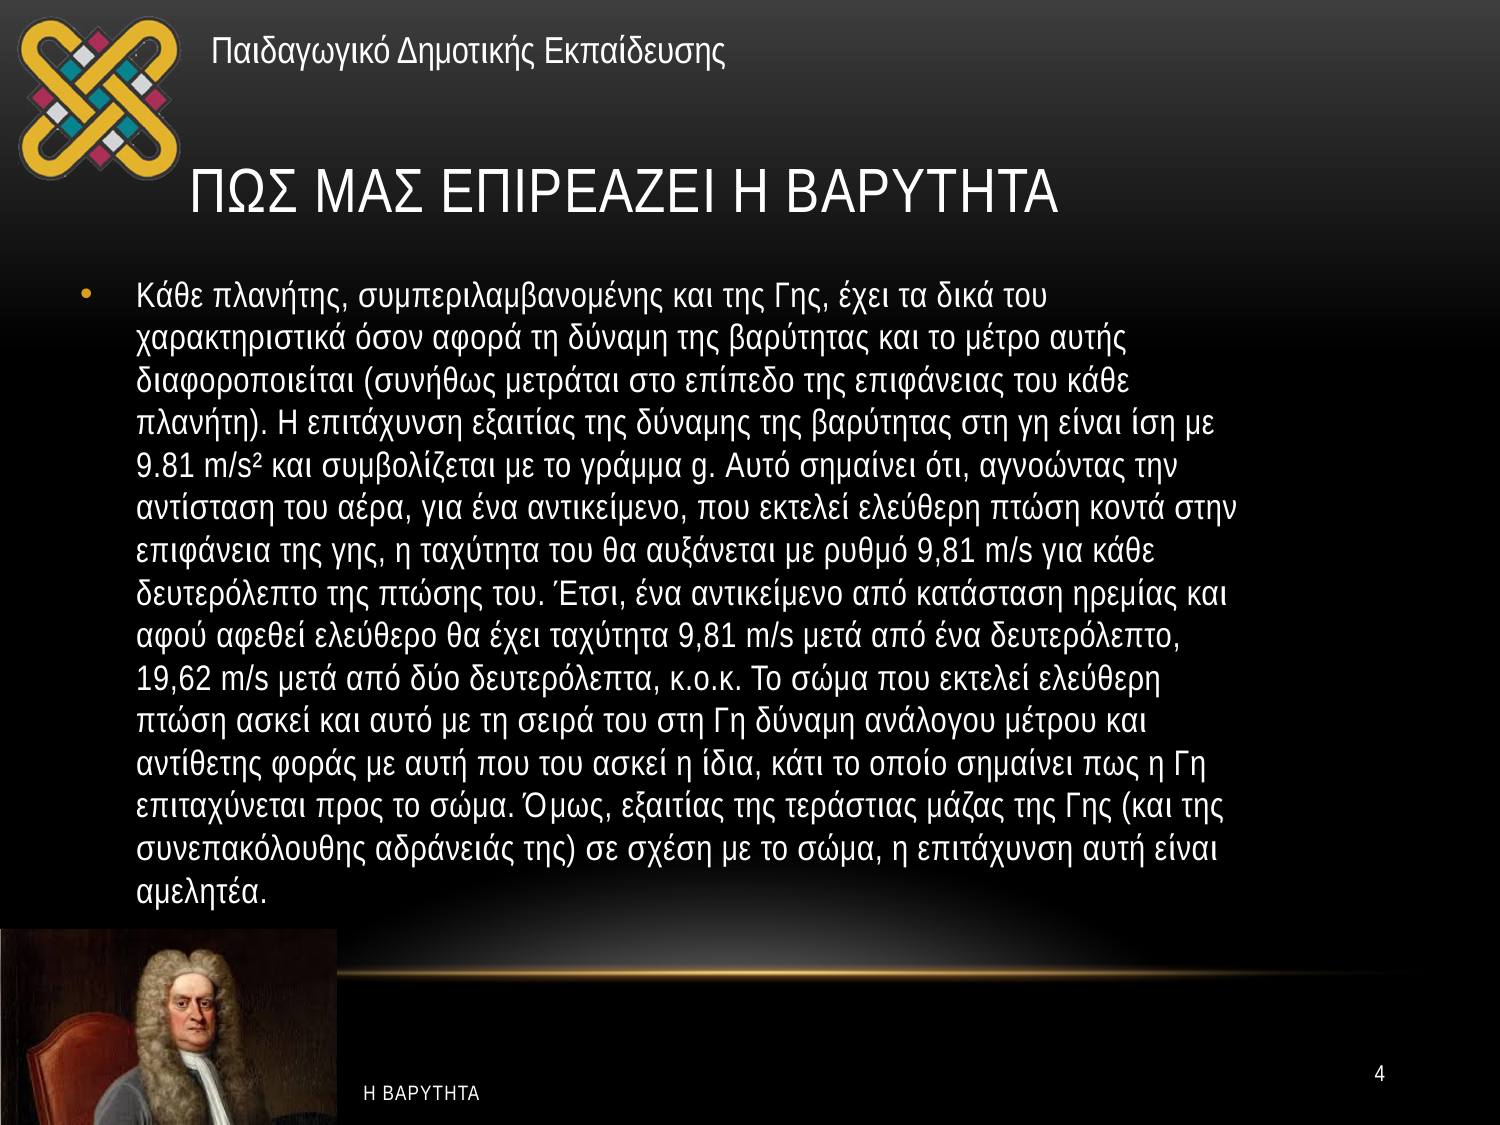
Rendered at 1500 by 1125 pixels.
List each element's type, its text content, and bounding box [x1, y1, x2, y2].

picture [0, 0, 1500, 1125]
slide_number 4 [1237, 1042, 1400, 1103]
list Κάθε πλανήτης, συμπεριλαμβανομένης και της Γης, έχει τα δικά του χαρακτηριστικά όσον αφορά τη δύναμη της βαρύτητας και το μέτρο αυτής διαφοροποιείται (συνήθως μετράται στο επίπεδο της επιφάνειας του κάθε πλανήτη). Η επιτάχυνση εξαιτίας της δύναμης της βαρύτητας στη γη είναι ίση με 9.81 m/s² και συμβολίζεται με το γράμμα g. Αυτό σημαίνει ότι, αγνοώντας την αντίσταση του αέρα, για ένα αντικείμενο, που εκτελεί ελεύθερη πτώση κοντά στην επιφάνεια της γης, η ταχύτητα του θα αυξάνεται με ρυθμό 9,81 m/s για κάθε δευτερόλεπτο της πτώσης του. Έτσι, ένα αντικείμενο από κατάσταση ηρεμίας και αφού αφεθεί ελεύθερο θα έχει ταχύτητα 9,81 m/s μετά από ένα δευτερόλεπτο, 19,62 m/s μετά από δύο δευτερόλεπτα, κ.ο.κ. Το σώμα που εκτελεί ελεύθερη πτώση ασκεί και αυτό με τη σειρά του στη Γη δύναμη ανάλογου μέτρου και αντίθετης φοράς με αυτή που του ασκεί η ίδια, κάτι το οποίο σημαίνει πως η Γη επιταχύνεται προς το σώμα. Όμως, εξαιτίας της τεράστιας μάζας της Γης (και της συνεπακόλουθης αδράνειάς της) σε σχέση με το σώμα, η επιτάχυνση αυτή είναι αμελητέα. [64, 264, 1263, 953]
footer Η βαρυτητα [348, 1062, 824, 1122]
text_box Παιδαγωγικό Δημοτικής Εκπαίδευσης [203, 19, 1080, 79]
title ΠΩΣ ΜΑΣ ΕΠΙΡΕΑΖΕΙ Η ΒΑΡΥΤΗΤΑ [174, 45, 1400, 233]
